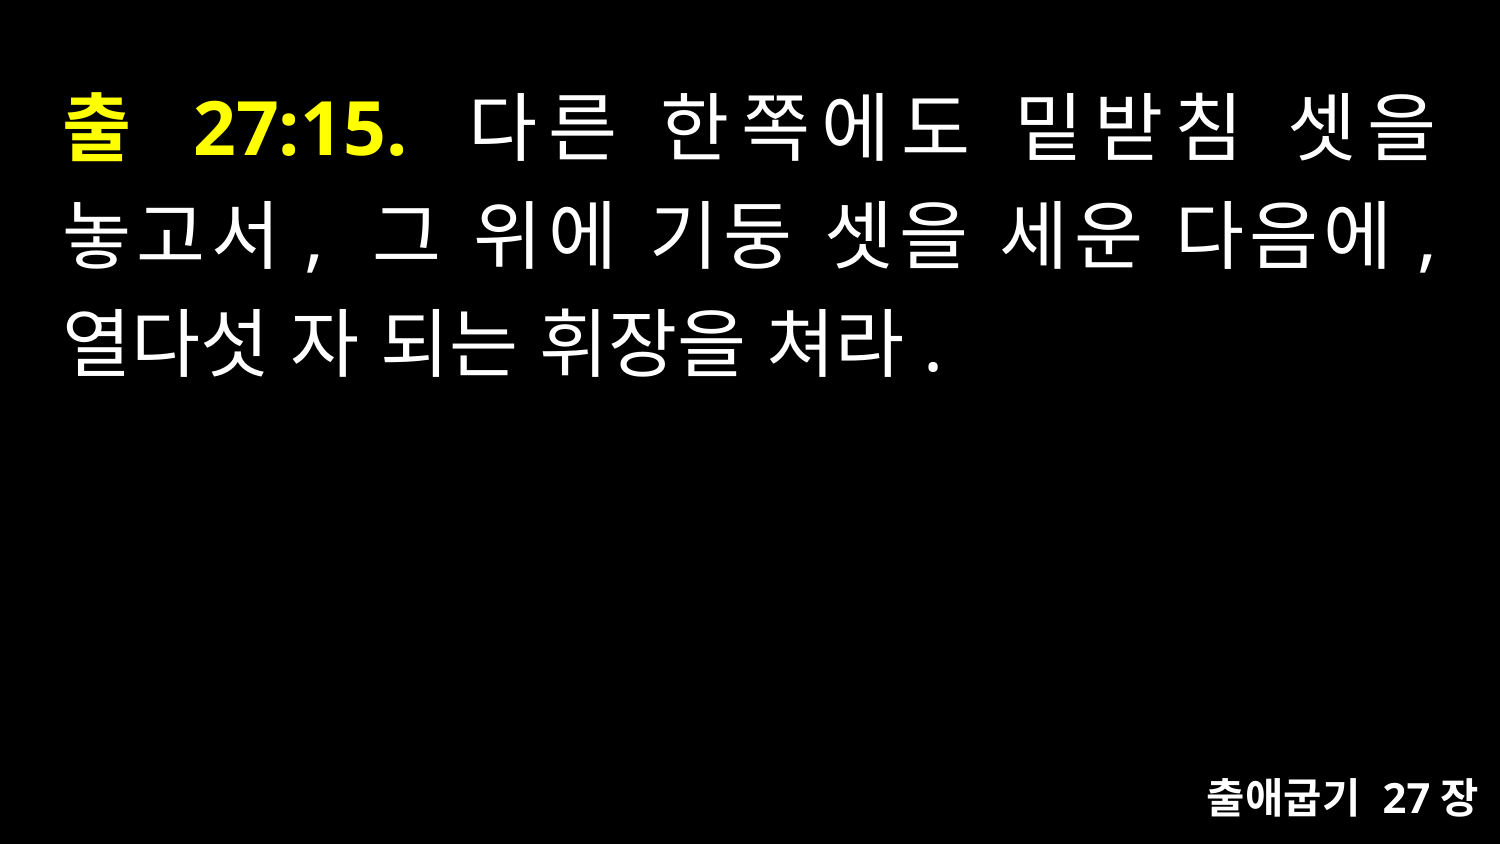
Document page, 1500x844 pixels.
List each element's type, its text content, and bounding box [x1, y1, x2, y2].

subtitle 출애굽기 27장 [916, 770, 1500, 844]
title 출 27:15. 다른 한쪽에도 밑받침 셋을 놓고서, 그 위에 기둥 셋을 세운 다음에, 열다섯 자 되는 휘장을 쳐라. [0, 0, 1500, 844]
